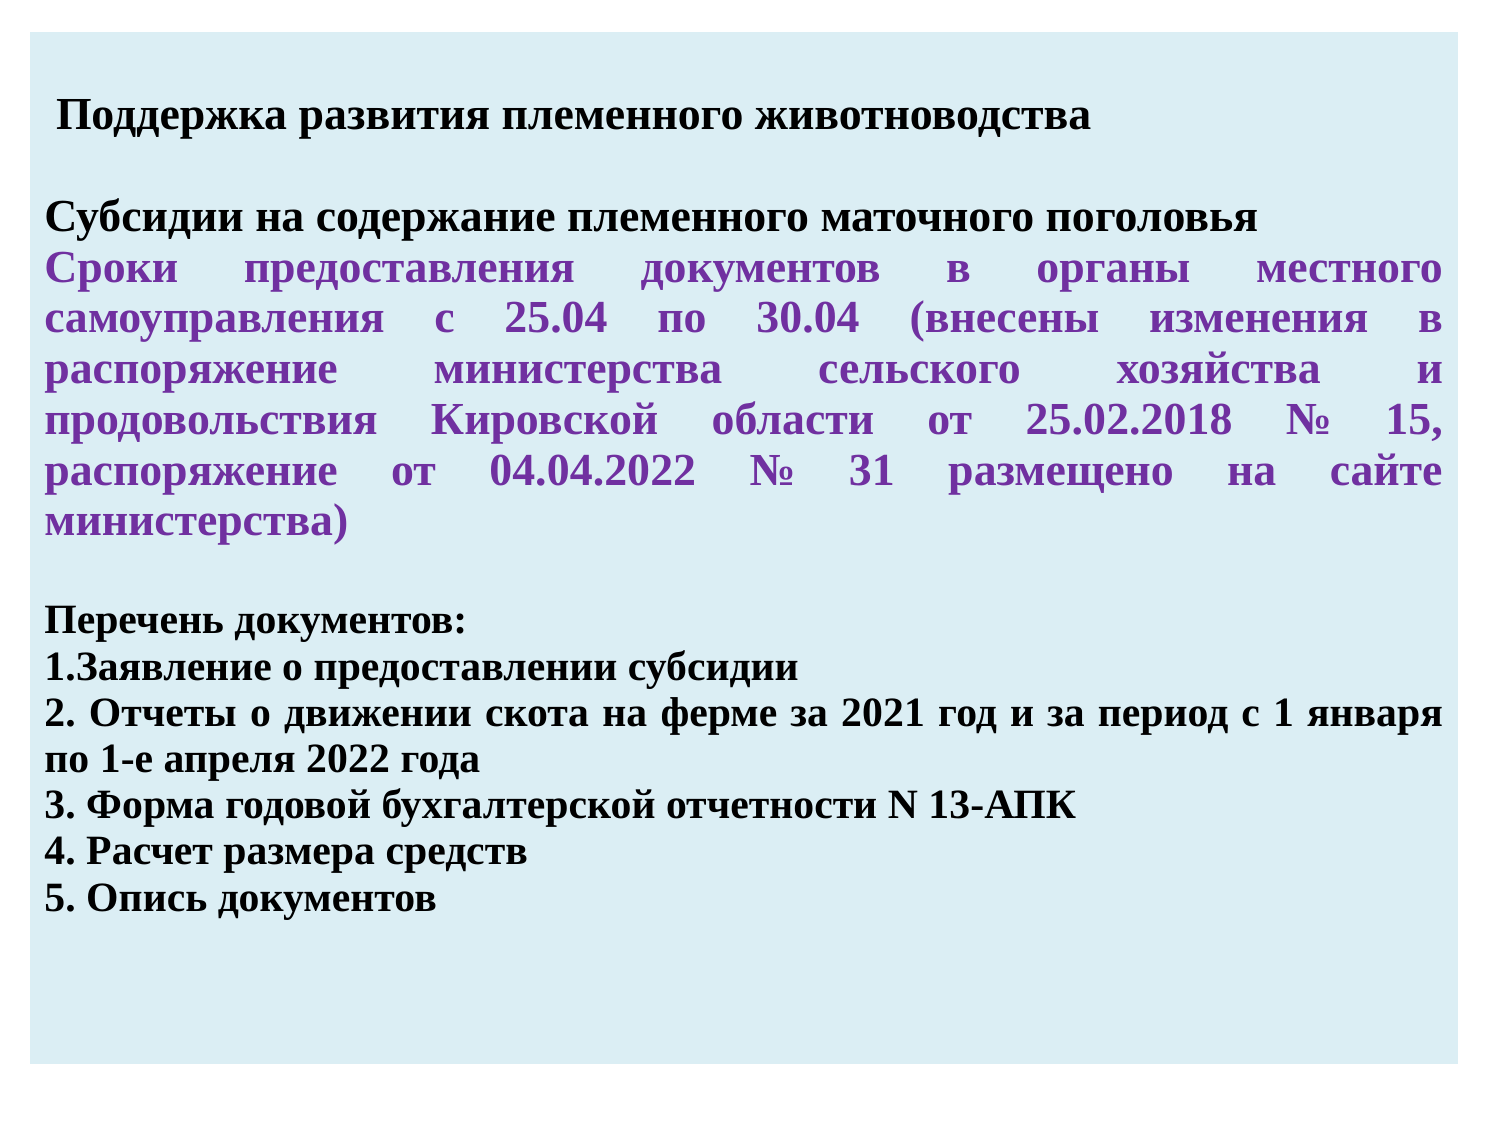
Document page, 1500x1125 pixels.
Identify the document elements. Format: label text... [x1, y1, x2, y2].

table_header Поддержка развития племенного животноводства Субсидии на содержание племенного маточного поголовья Сроки предоставления документов в органы местного самоуправления с 25.04 по 30.04 (внесены изменения в распоряжение министерства сельского хозяйства и продовольствия Кировской области от 25.02.2018 № 15, распоряжение от 04.04.2022 № 31 размещено на сайте министерства) Перечень документов: 1.Заявление о предоставлении субсидии 2. Отчеты о движении скота на ферме за 2021 год и за период с 1 января по 1-е апреля 2022 года 3. Форма годовой бухгалтерской отчетности N 13-АПК 4. Расчет размера средств 5. Опись документов [30, 32, 1458, 1064]
